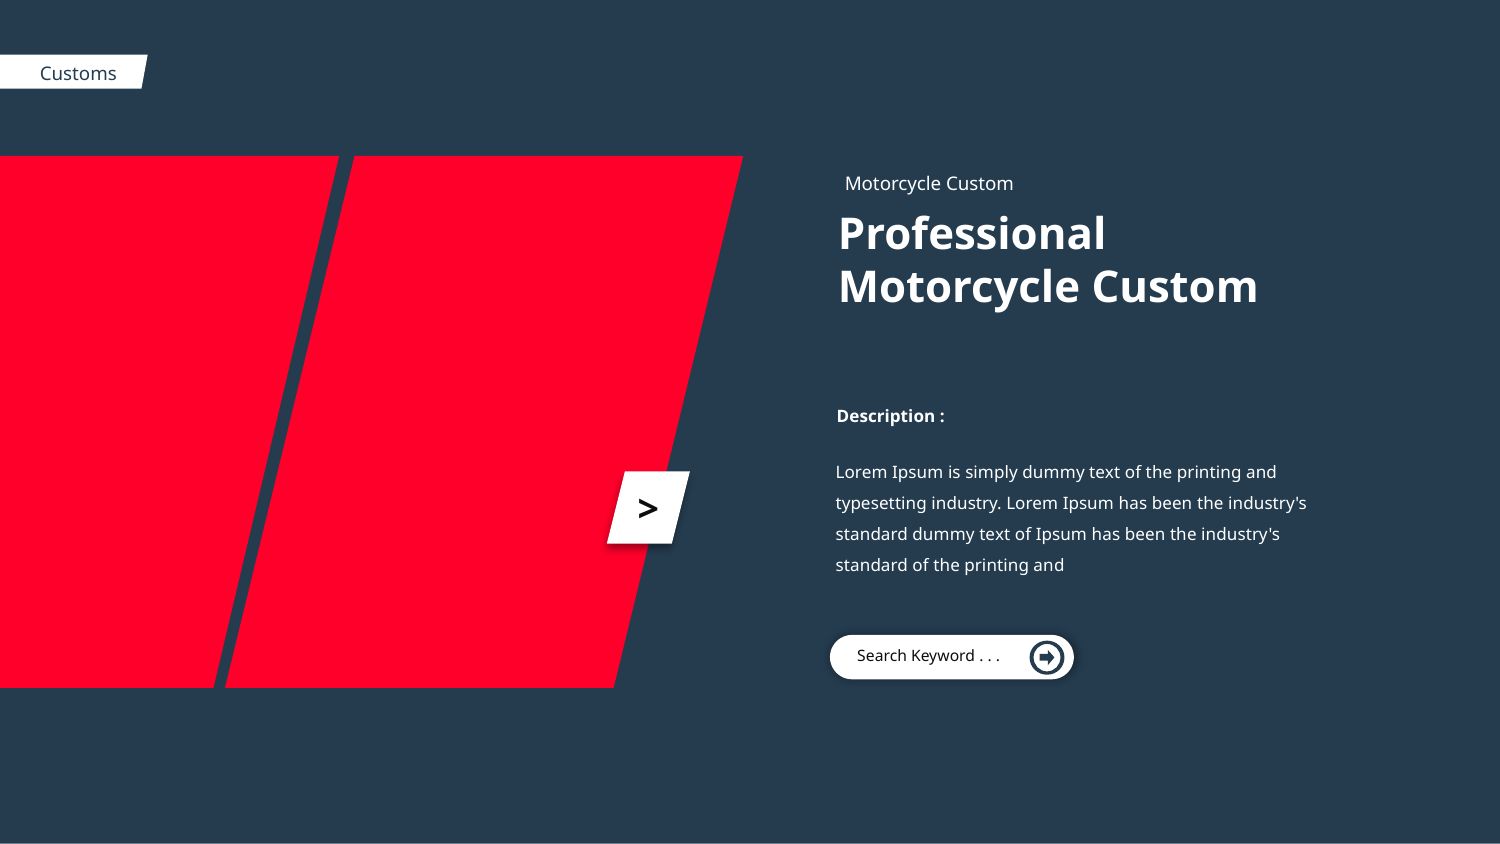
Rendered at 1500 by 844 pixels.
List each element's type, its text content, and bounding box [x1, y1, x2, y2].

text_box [829, 634, 1132, 680]
text_box Motorcycle Custom [830, 164, 1209, 198]
text_box Description : [821, 393, 1033, 433]
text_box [0, 54, 264, 93]
text_box Lorem Ipsum is simply dummy text of the printing and typesetting industry. Lorem Ipsum has been the industry's standard dummy text of Ipsum has been the industry's standard of the printing and [820, 443, 1325, 583]
picture [0, 155, 744, 688]
text_box Professional Motorcycle Custom [823, 198, 1396, 319]
